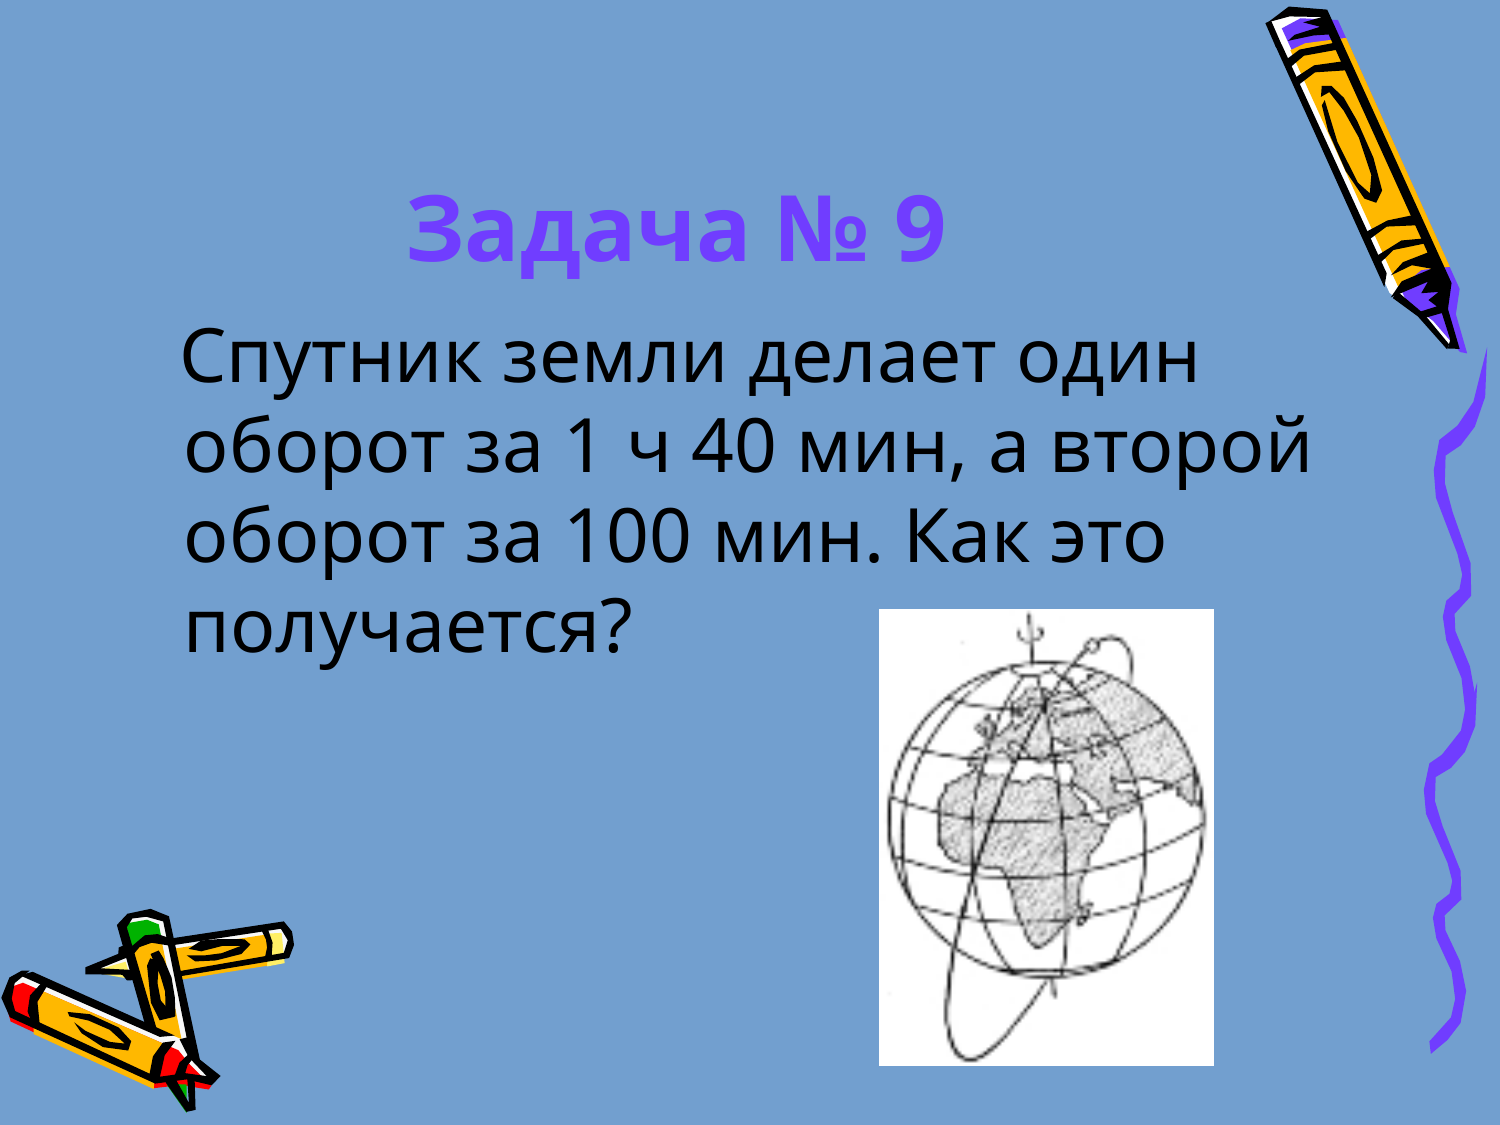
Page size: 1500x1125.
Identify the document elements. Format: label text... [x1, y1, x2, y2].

list Спутник земли делает один оборот за 1 ч 40 мин, а второй оборот за 100 мин. Как это получается? [112, 299, 1376, 901]
picture [879, 609, 1214, 1067]
title Задача № 9 [112, 24, 1240, 288]
